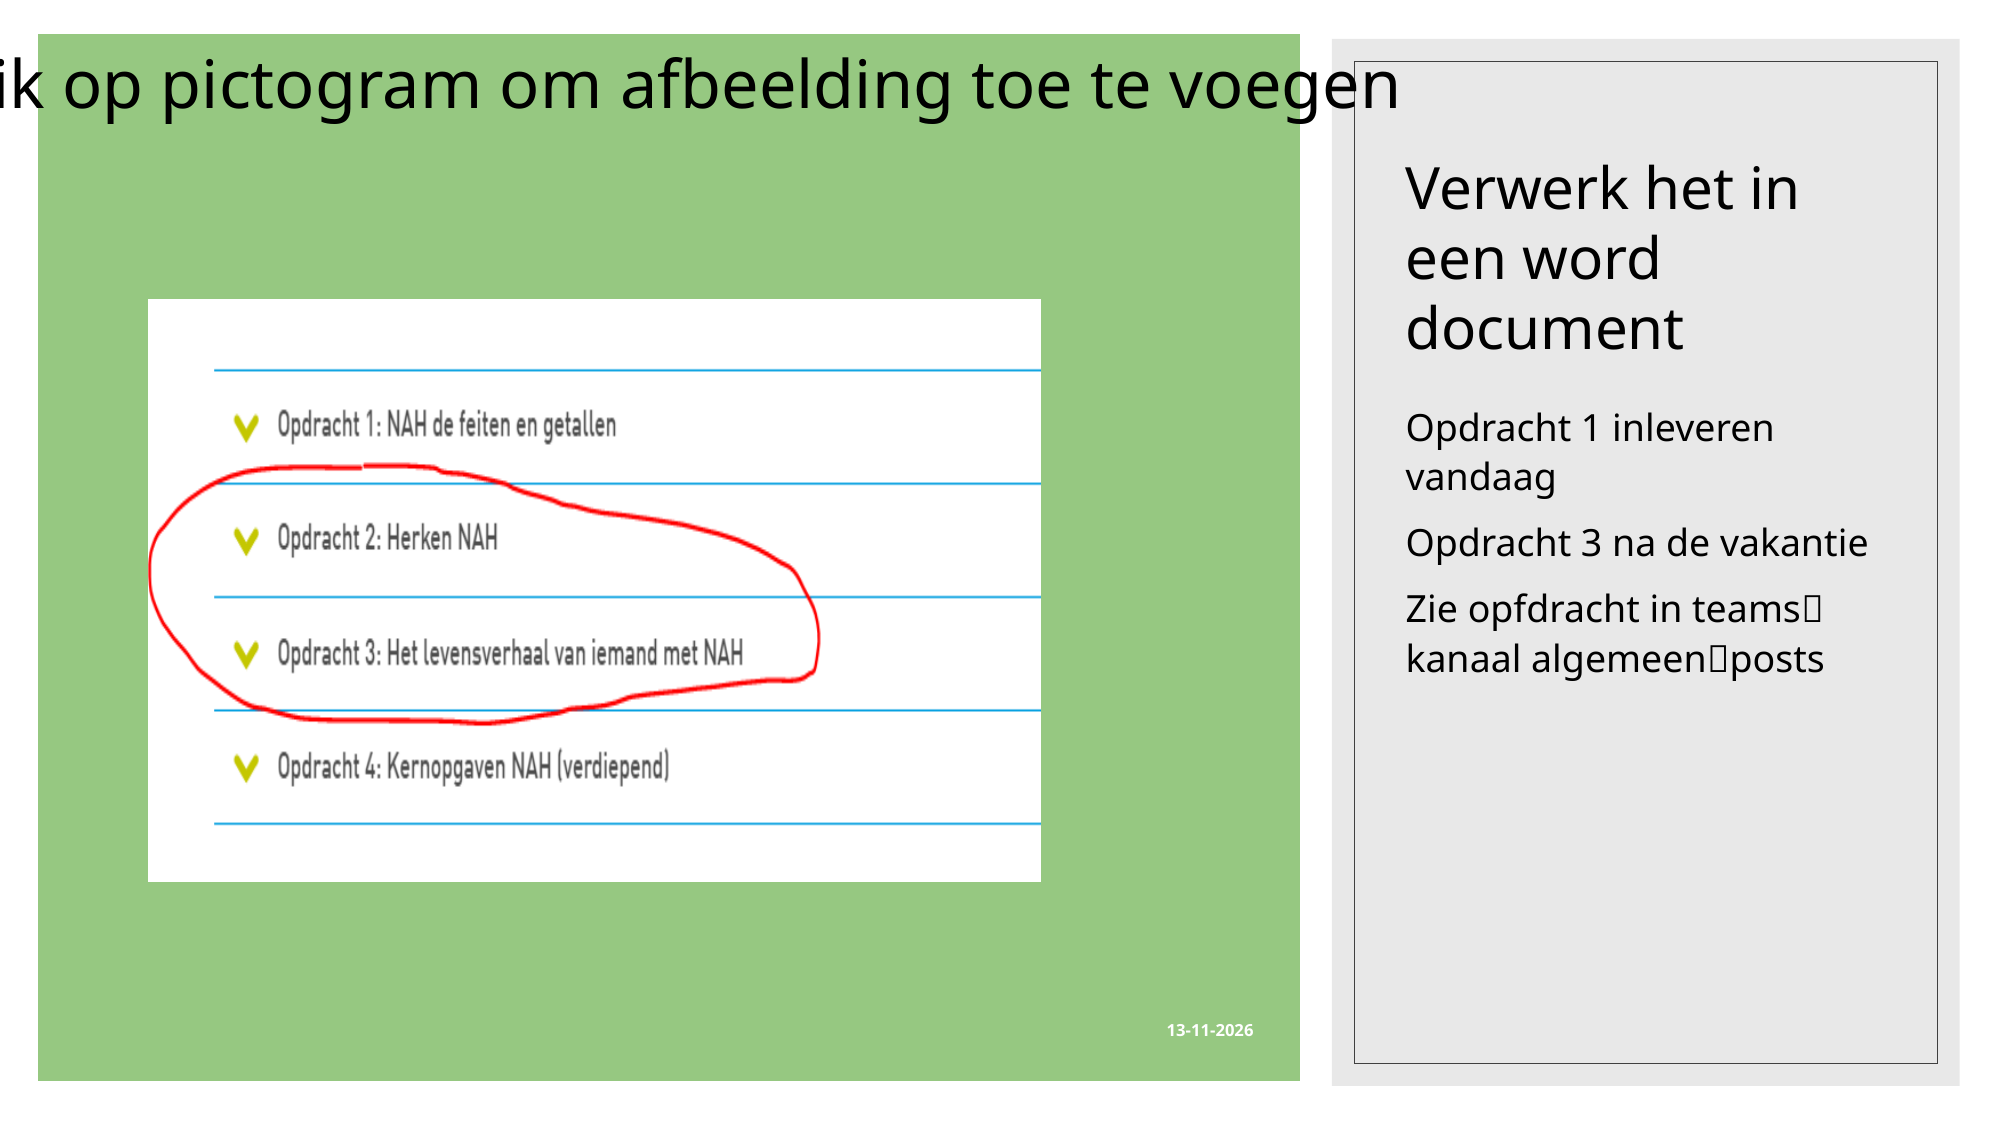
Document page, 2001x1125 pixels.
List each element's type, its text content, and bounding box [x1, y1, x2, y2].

picture [37, 34, 1300, 1082]
title Verwerk het in een word document [1390, 98, 1907, 369]
list Opdracht 1 inleveren vandaag Opdracht 3 na de vakantie Zie opfdracht in teams kanaal algemeenposts [1390, 391, 1907, 968]
